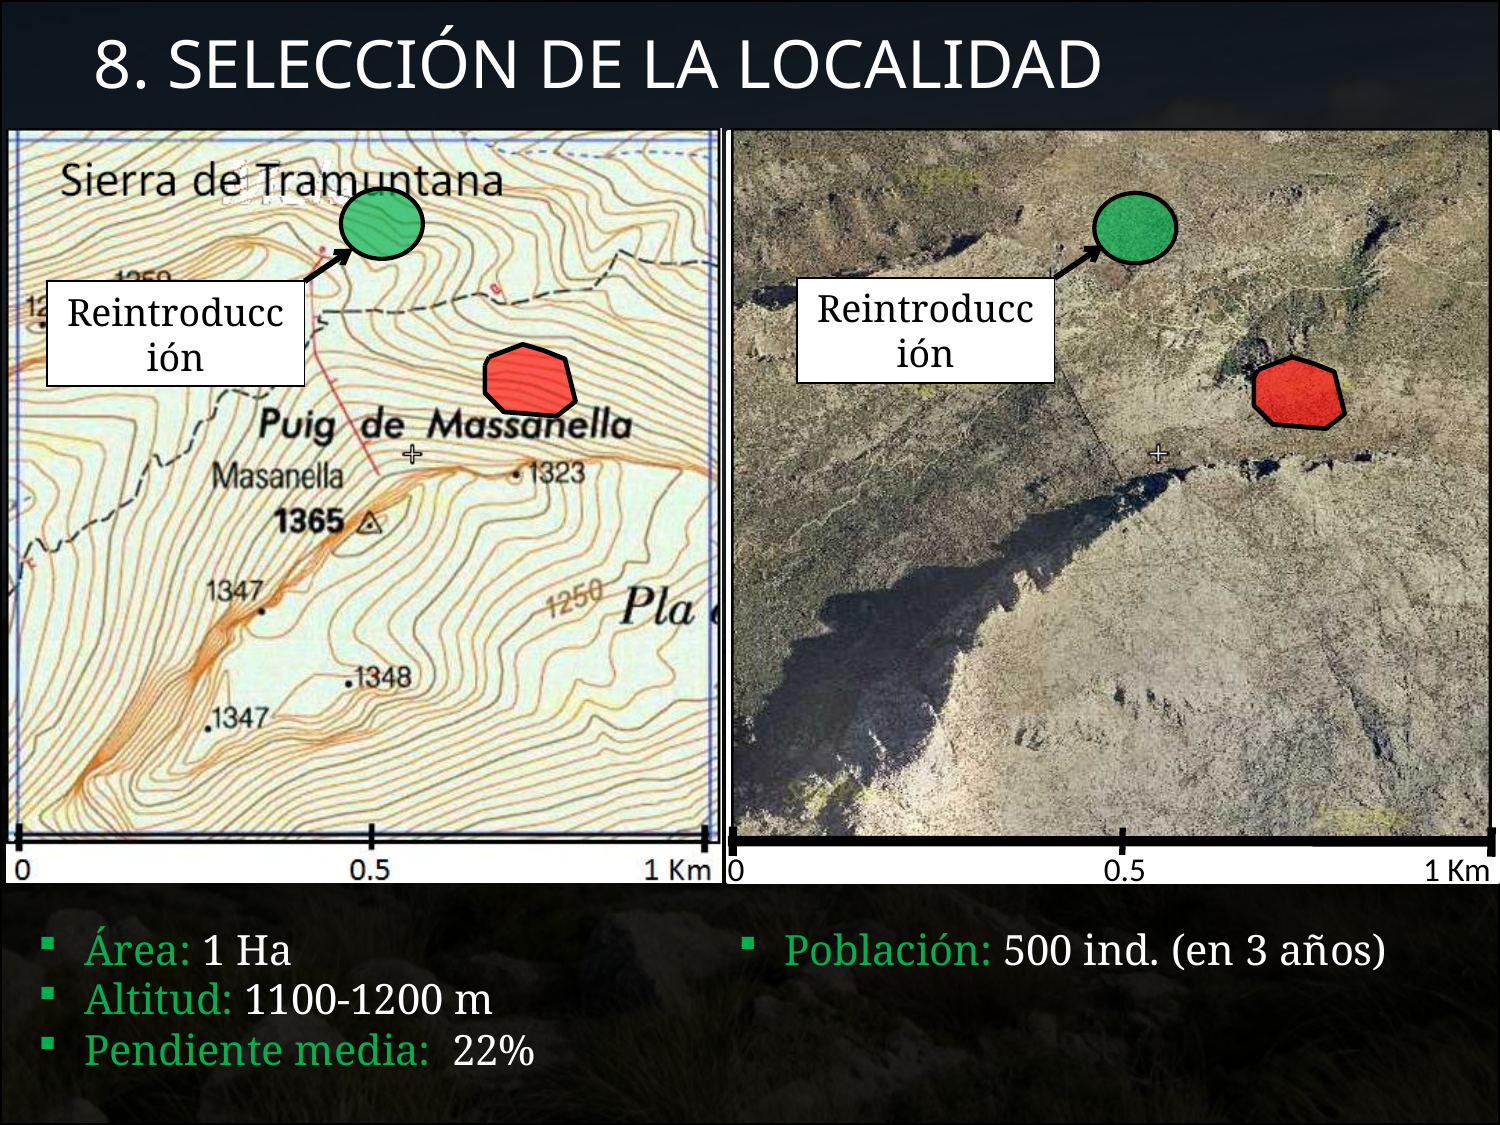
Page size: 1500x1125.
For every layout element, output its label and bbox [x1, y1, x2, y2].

text_box [304, 248, 354, 282]
text_box [0, 884, 1500, 1125]
text_box [1054, 245, 1104, 279]
text_box [5, 128, 722, 883]
text_box [0, 0, 1500, 133]
text_box [712, 127, 1500, 897]
